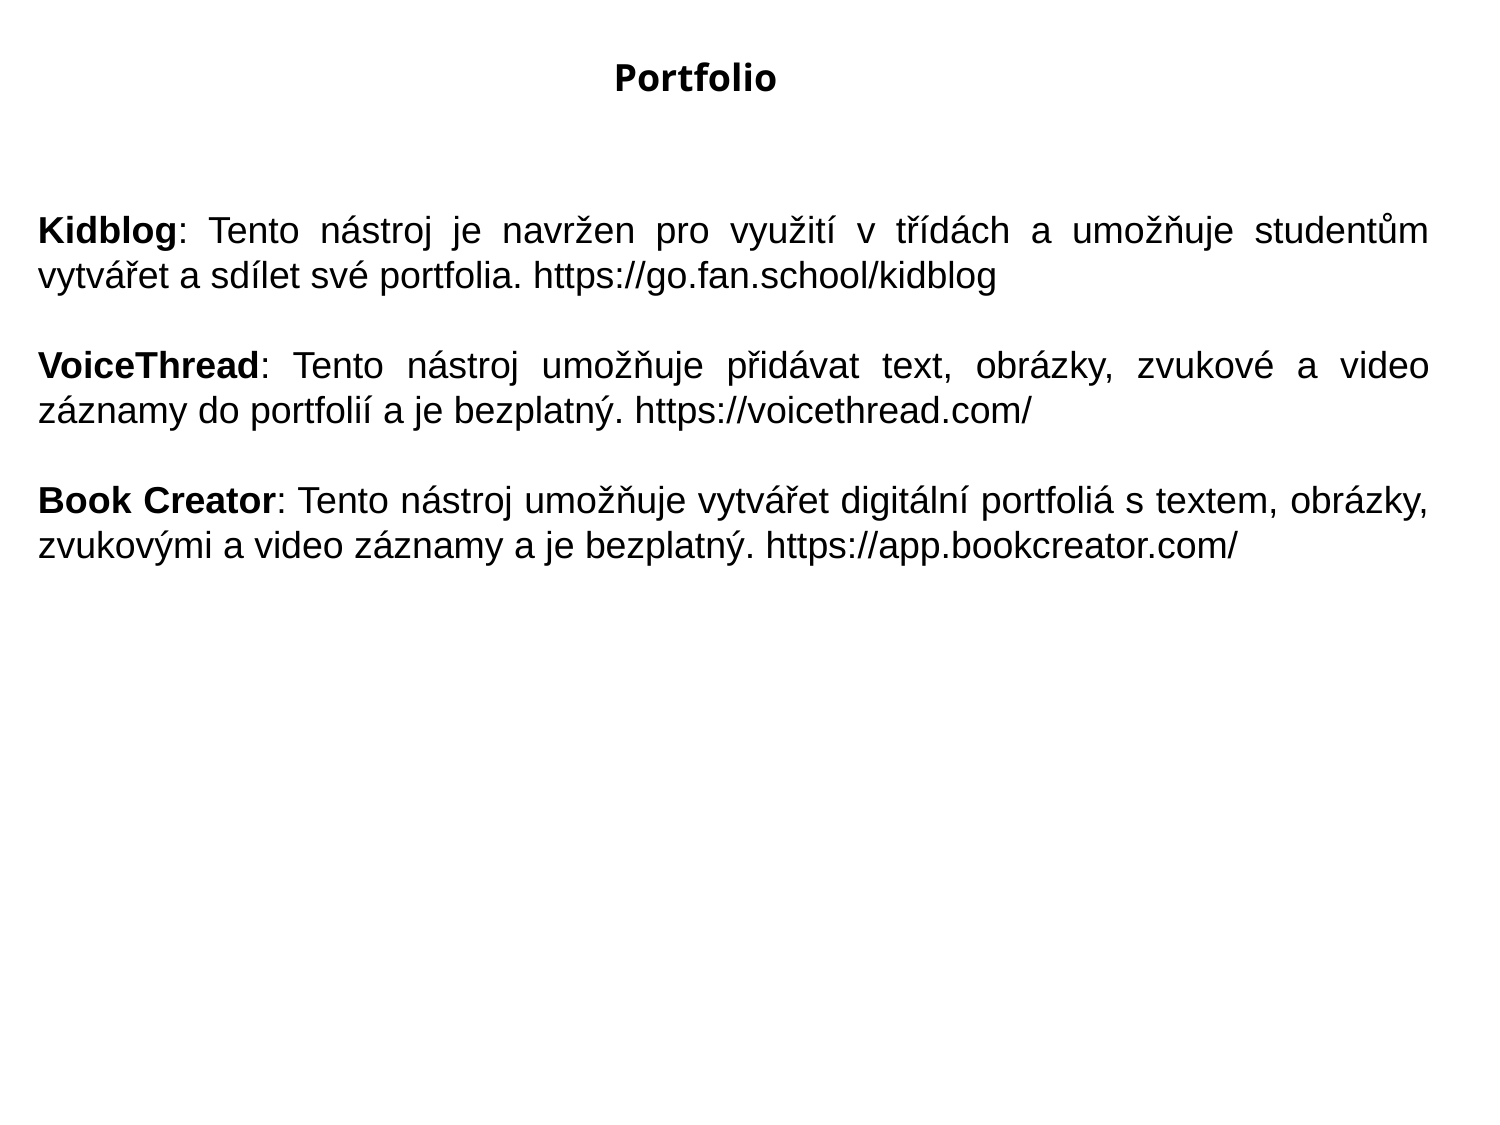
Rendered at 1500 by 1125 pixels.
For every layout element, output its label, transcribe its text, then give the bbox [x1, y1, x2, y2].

text_box Kidblog: Tento nástroj je navržen pro využití v třídách a umožňuje studentům vytvářet a sdílet své portfolia. https://go.fan.school/kidblog VoiceThread: Tento nástroj umožňuje přidávat text, obrázky, zvukové a video záznamy do portfolií a je bezplatný. https://voicethread.com/ Book Creator: Tento nástroj umožňuje vytvářet digitální portfoliá s textem, obrázky, zvukovými a video záznamy a je bezplatný. https://app.bookcreator.com/ [22, 198, 1445, 574]
text_box Portfolio [598, 46, 793, 106]
